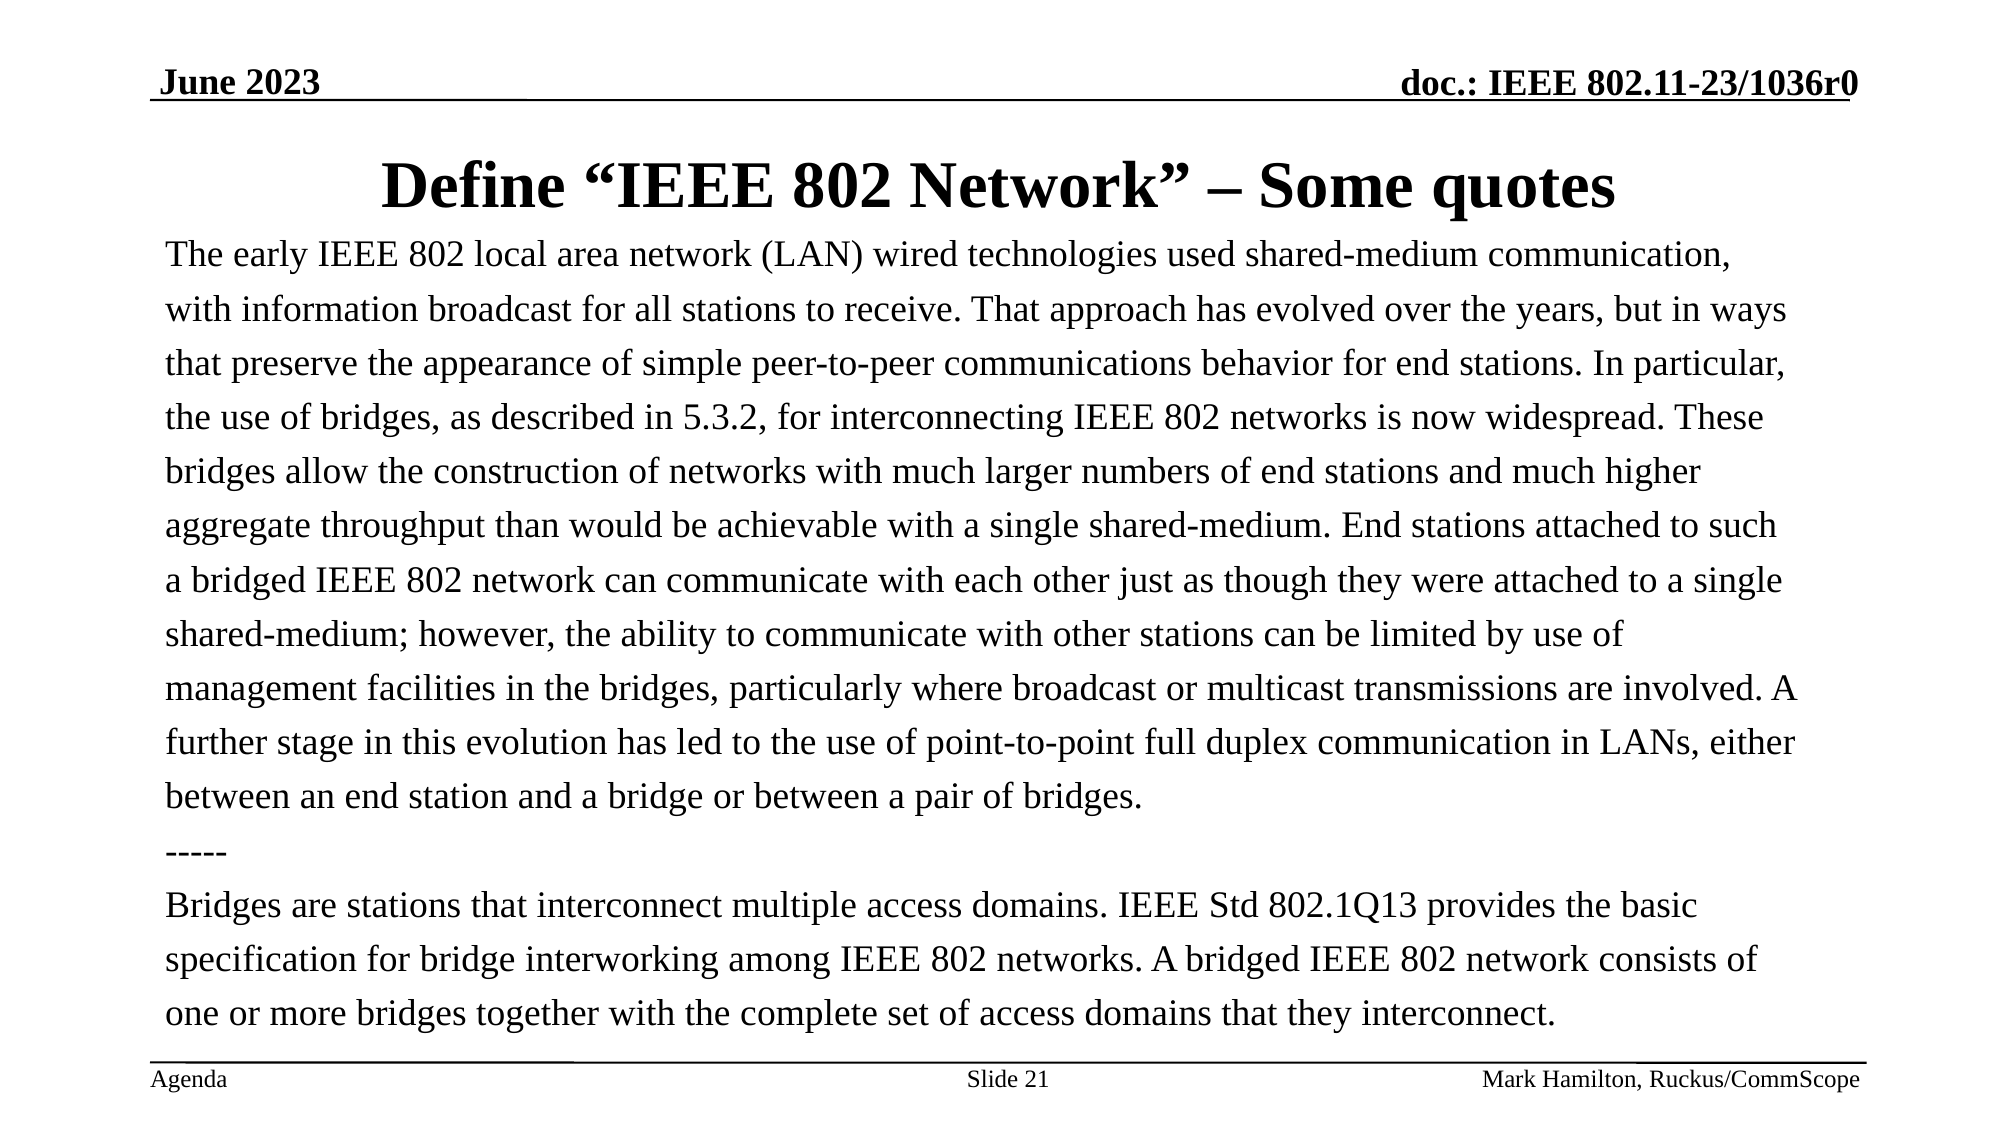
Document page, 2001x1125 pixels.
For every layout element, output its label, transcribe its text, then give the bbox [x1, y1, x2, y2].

title Define “IEEE 802 Network” – Some quotes [149, 112, 1850, 224]
list The early IEEE 802 local area network (LAN) wired technologies used shared-medium communication, with information broadcast for all stations to receive. That approach has evolved over the years, but in ways that preserve the appearance of simple peer-to-peer communications behavior for end stations. In particular, the use of bridges, as described in 5.3.2, for interconnecting IEEE 802 networks is now widespread. These bridges allow the construction of networks with much larger numbers of end stations and much higher aggregate throughput than would be achievable with a single shared-medium. End stations attached to such a bridged IEEE 802 network can communicate with each other just as though they were attached to a single shared-medium; however, the ability to communicate with other stations can be limited by use of management facilities in the bridges, particularly where broadcast or multicast transmissions are involved. A further stage in this evolution has led to the use of point-to-point full duplex communication in LANs, either between an end station and a bridge or between a pair of bridges. ----- Bridges are stations that interconnect multiple access domains. IEEE Std 802.1Q13 provides the basic specification for bridge interworking among IEEE 802 networks. A bridged IEEE 802 network consists of one or more bridges together with the complete set of access domains that they interconnect. [149, 224, 1850, 1063]
slide_number Slide 21 [950, 1061, 1067, 1123]
